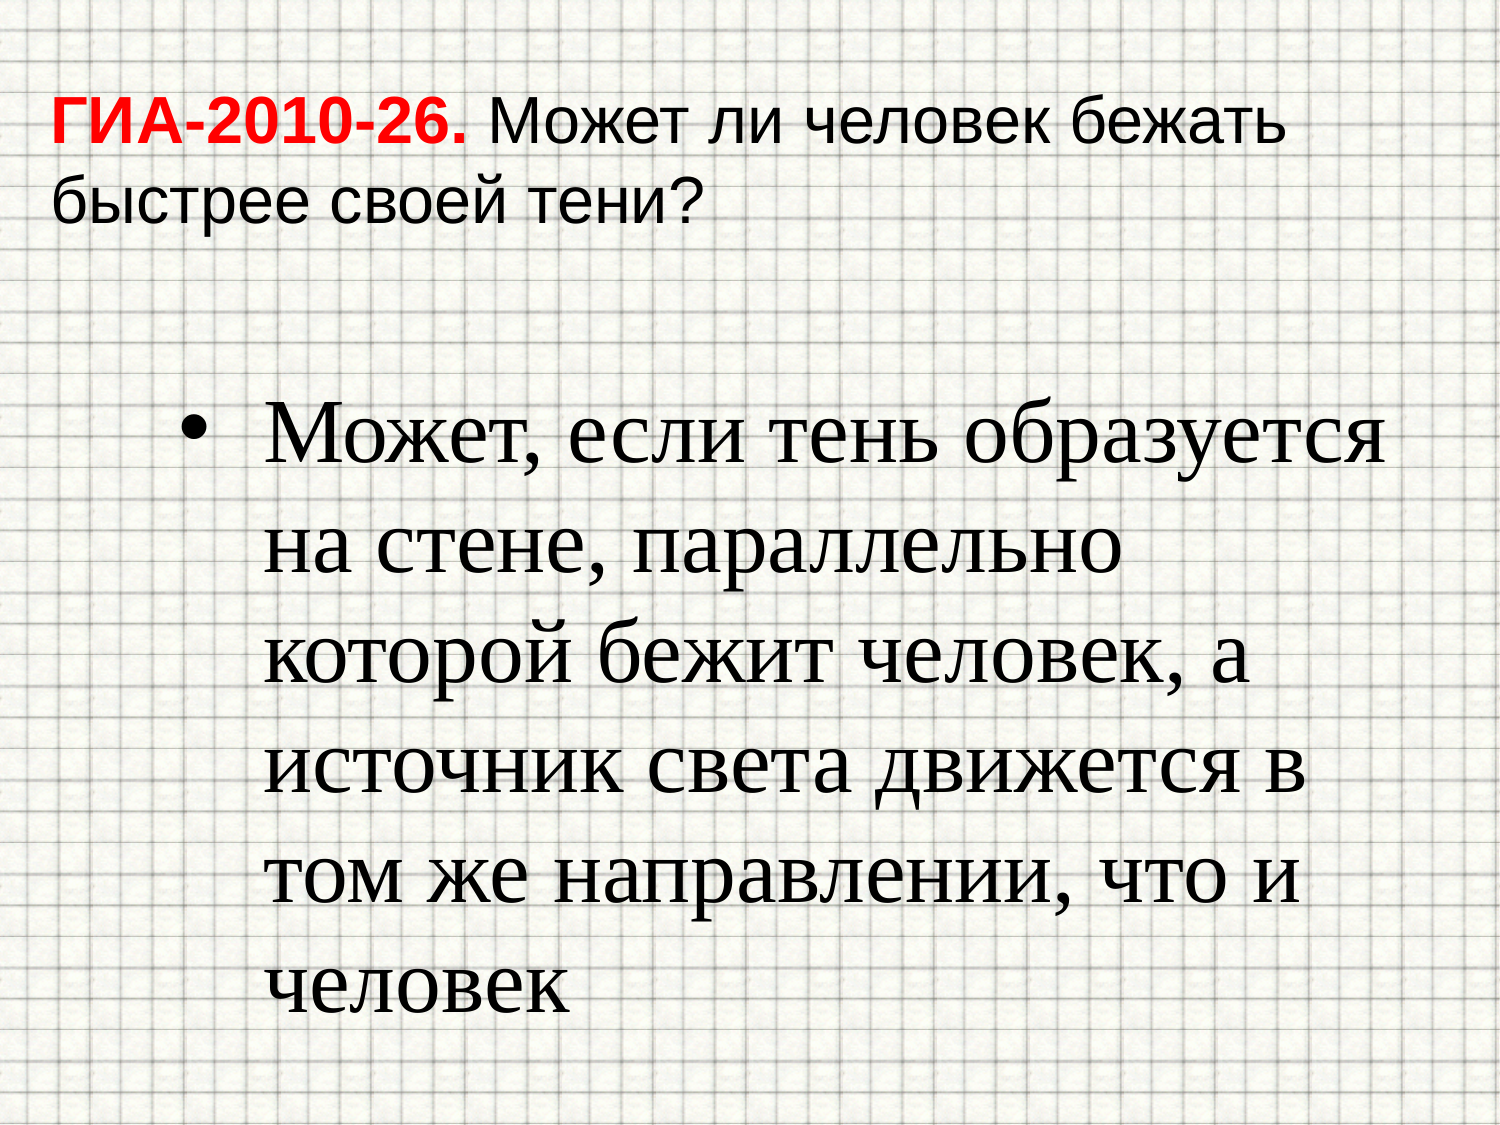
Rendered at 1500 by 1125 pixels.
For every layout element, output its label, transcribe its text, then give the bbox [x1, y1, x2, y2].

text_box Может, если тень образуется на стене, параллельно которой бежит человек, а источник света движется в том же направлении, что и человек [163, 363, 1442, 1038]
picture [0, 0, 1500, 1125]
title ГИА-2010-26. Может ли человек бежать быстрее своей тени? [35, 45, 1454, 270]
